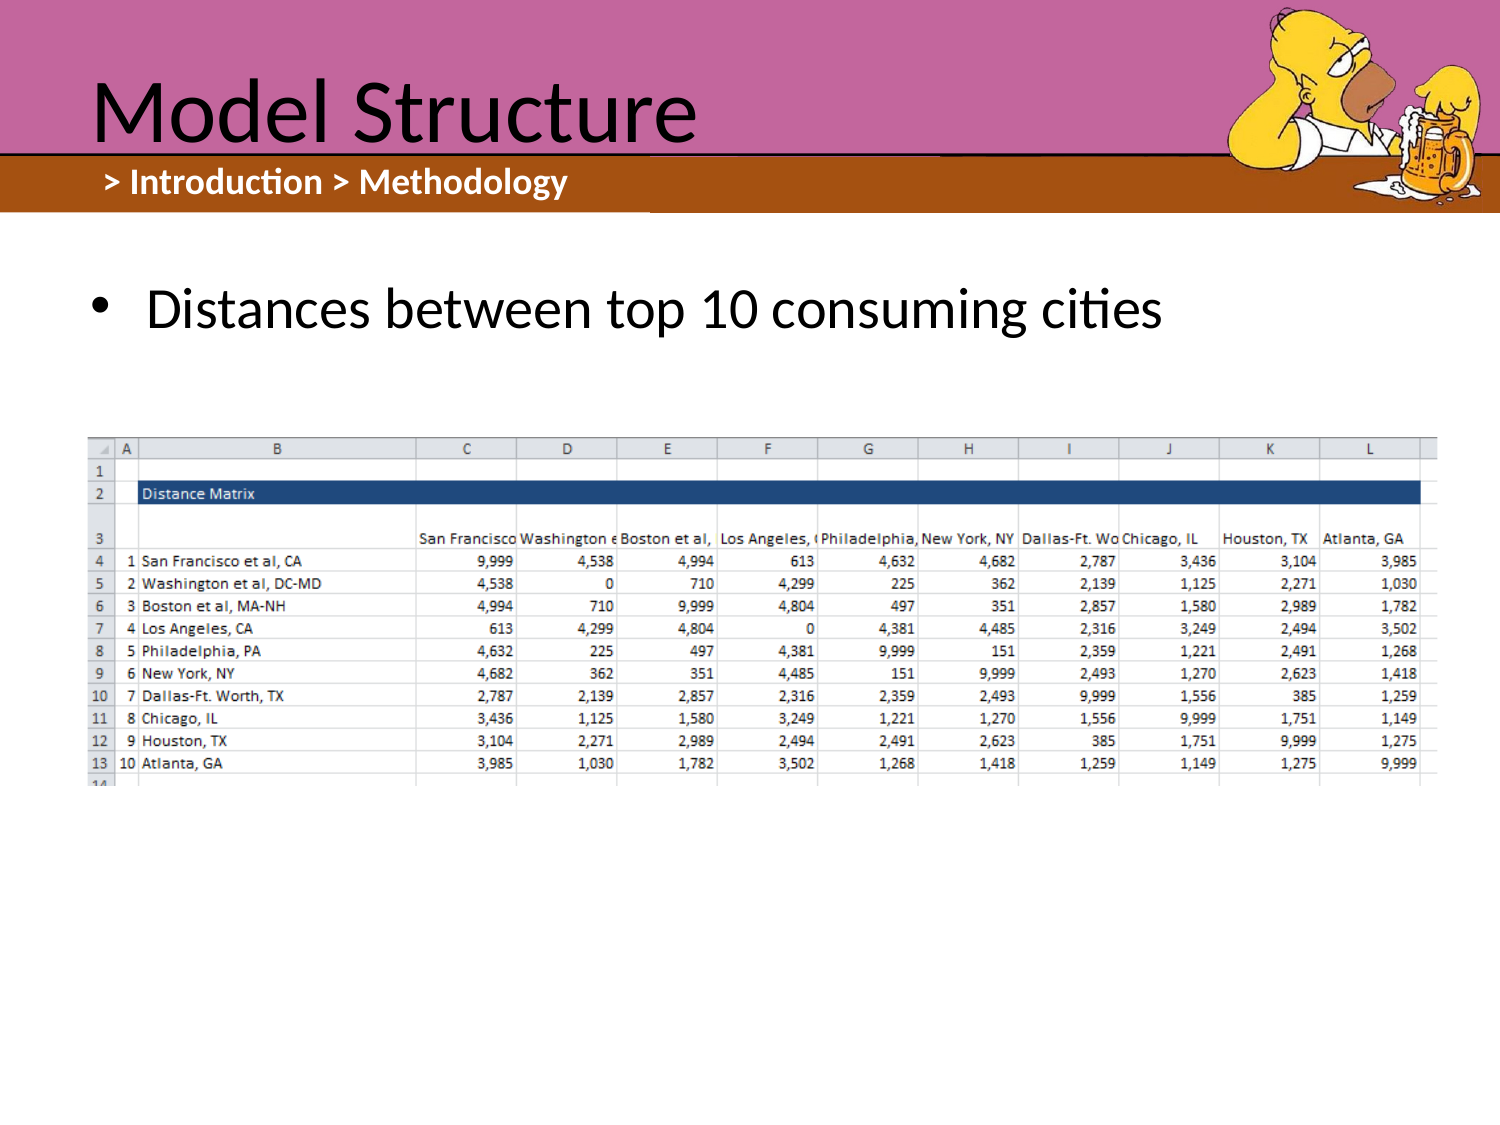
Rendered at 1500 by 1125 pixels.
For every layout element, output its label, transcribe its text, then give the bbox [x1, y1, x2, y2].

picture [87, 437, 1438, 786]
list Distances between top 10 consuming cities [75, 262, 1425, 1005]
picture [650, 0, 1500, 213]
title Model Structure [75, 12, 1425, 200]
